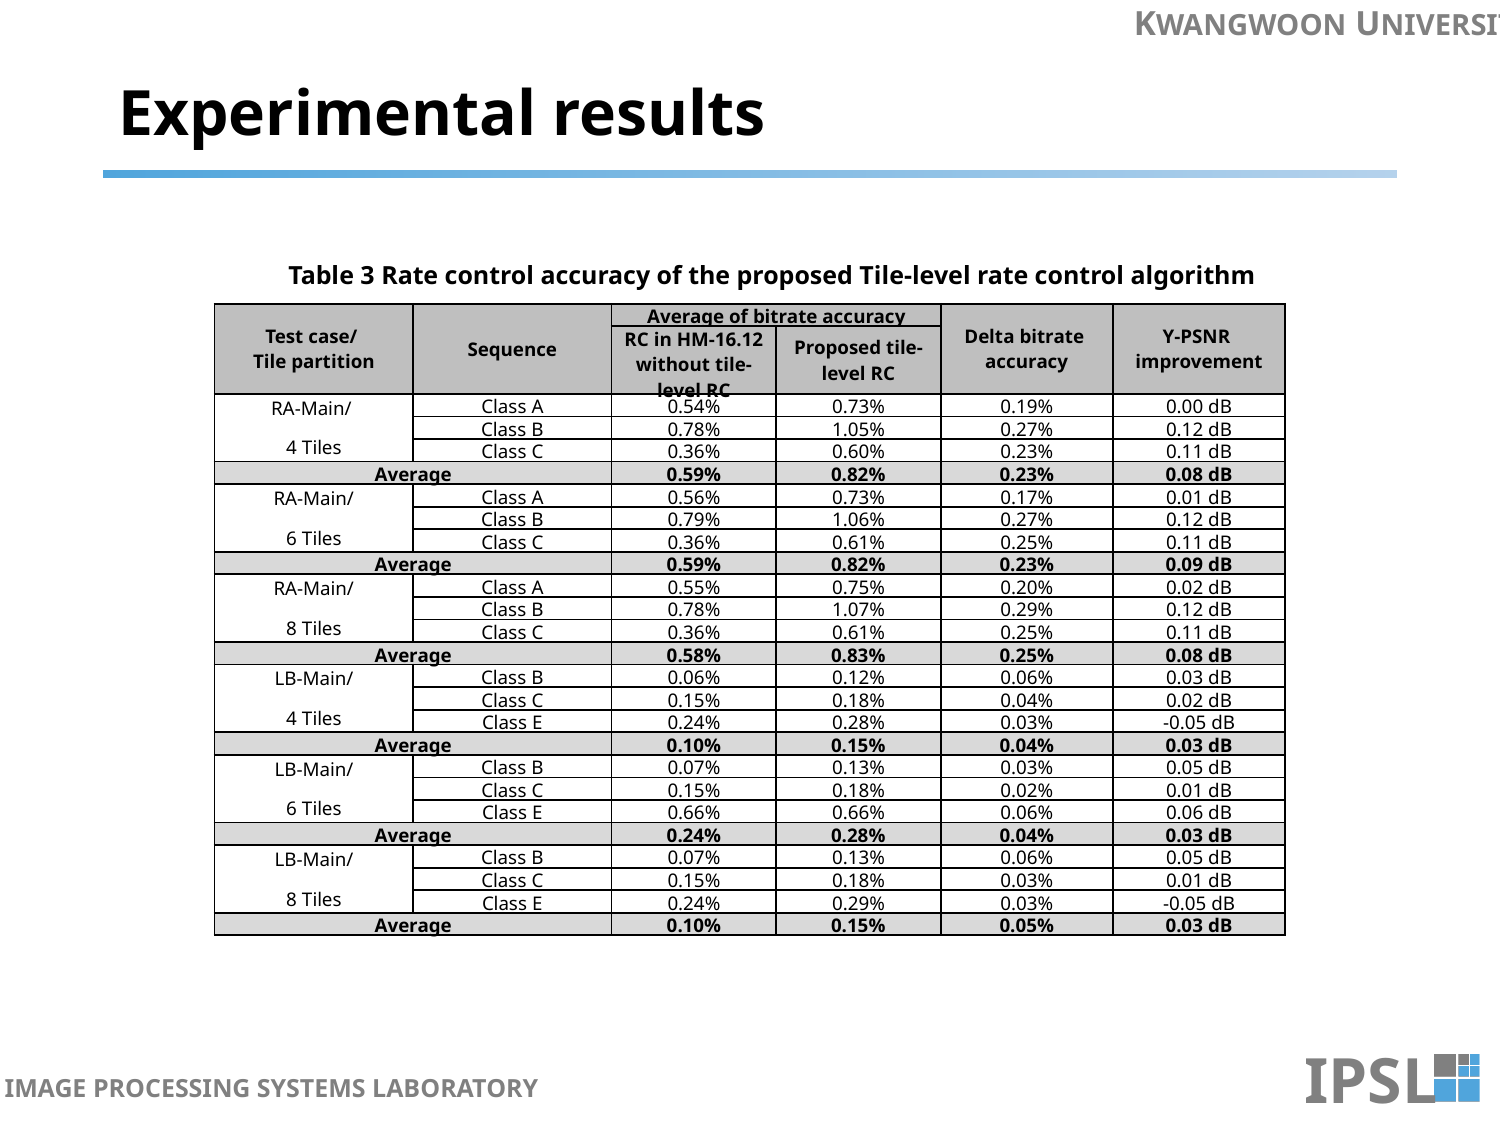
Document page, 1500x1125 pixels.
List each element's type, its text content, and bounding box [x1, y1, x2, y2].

table_cell 0.02 dB [1114, 688, 1284, 709]
table_cell 0.04% [942, 823, 1112, 844]
table_cell 0.36% [612, 530, 775, 551]
table_cell Class B [414, 846, 611, 867]
table_cell 0.08 dB [1114, 643, 1284, 664]
table_cell 0.03% [942, 869, 1112, 889]
table_cell Class B [414, 417, 611, 438]
table_header Delta bitrate accuracy [942, 305, 1112, 393]
table_cell 0.01 dB [1114, 485, 1284, 506]
table_cell Average [215, 733, 611, 754]
table_cell 0.05 dB [1114, 756, 1284, 777]
table_cell Average [215, 462, 611, 483]
table_cell -0.05 dB [1114, 711, 1284, 731]
table_cell 0.01 dB [1114, 869, 1284, 889]
table_cell 0.20% [942, 575, 1112, 596]
table_cell 0.15% [777, 914, 940, 934]
table_cell 0.13% [777, 756, 940, 777]
table_cell 0.24% [612, 891, 775, 912]
table_cell 0.07% [612, 756, 775, 777]
table_cell RA-Main/ 6 Tiles [215, 485, 412, 551]
table_cell Proposed tile-level RC [777, 327, 940, 393]
table_cell Class E [414, 711, 611, 731]
table_cell 0.82% [777, 553, 940, 573]
table_cell LB-Main/ 6 Tiles [215, 756, 412, 822]
table_cell Class E [414, 891, 611, 912]
table_cell 0.02% [942, 778, 1112, 799]
table_cell 0.06% [942, 801, 1112, 822]
table_cell Class C [414, 778, 611, 799]
picture [1430, 1050, 1480, 1108]
table_cell 0.05% [942, 914, 1112, 934]
table_cell 0.05 dB [1114, 846, 1284, 867]
text_box Table 3 Rate control accuracy of the proposed Tile-level rate control algorithm [175, 251, 1370, 297]
table_cell 0.18% [777, 778, 940, 799]
table_cell 0.06% [612, 665, 775, 686]
table_cell 0.19% [942, 395, 1112, 416]
table_cell Class A [414, 575, 611, 596]
table_cell 1.06% [777, 508, 940, 528]
table_cell 0.15% [612, 778, 775, 799]
table_cell 0.15% [612, 869, 775, 889]
table_cell Average [215, 553, 611, 573]
table_cell 0.17% [942, 485, 1112, 506]
table_cell 0.73% [777, 395, 940, 416]
table_cell 0.15% [777, 733, 940, 754]
table_cell 0.61% [777, 620, 940, 641]
table_cell 0.04% [942, 688, 1112, 709]
table_cell 0.03% [942, 891, 1112, 912]
table_cell 0.03 dB [1114, 914, 1284, 934]
table_cell LB-Main/ 8 Tiles [215, 846, 412, 912]
table_cell Average [215, 914, 611, 934]
table_cell 0.12 dB [1114, 508, 1284, 528]
table_cell 0.24% [612, 711, 775, 731]
table_cell 0.12% [777, 665, 940, 686]
table_cell Average [215, 643, 611, 664]
table_cell Class C [414, 869, 611, 889]
table_cell LB-Main/ 4 Tiles [215, 665, 412, 731]
table_cell 0.56% [612, 485, 775, 506]
table_cell 0.03% [942, 756, 1112, 777]
table_cell Class E [414, 801, 611, 822]
table_cell 0.60% [777, 440, 940, 461]
table_cell Class B [414, 756, 611, 777]
table_header Sequence [414, 305, 611, 393]
table_cell 0.04% [942, 733, 1112, 754]
table_cell Class A [414, 395, 611, 416]
table_cell 0.11 dB [1114, 620, 1284, 641]
table_cell 0.11 dB [1114, 530, 1284, 551]
table_cell 0.23% [942, 462, 1112, 483]
table_cell -0.05 dB [1114, 891, 1284, 912]
table_cell 0.18% [777, 688, 940, 709]
table_cell 0.27% [942, 417, 1112, 438]
table_cell Class C [414, 688, 611, 709]
table_cell 0.03 dB [1114, 733, 1284, 754]
title Experimental results [103, 59, 1397, 171]
table_cell 0.10% [612, 733, 775, 754]
table_cell 0.59% [612, 462, 775, 483]
table_cell 0.73% [777, 485, 940, 506]
table_cell 0.29% [777, 891, 940, 912]
table_cell 0.36% [612, 620, 775, 641]
table_cell 0.12 dB [1114, 417, 1284, 438]
table_header Average of bitrate accuracy [612, 305, 940, 325]
table_cell 0.03% [942, 711, 1112, 731]
table_header Y-PSNR improvement [1114, 305, 1284, 393]
table_cell 0.06 dB [1114, 801, 1284, 822]
table_header Test case/ Tile partition [215, 305, 412, 393]
table_cell 0.18% [777, 869, 940, 889]
table_cell 0.11 dB [1114, 440, 1284, 461]
table_cell 0.12 dB [1114, 598, 1284, 619]
table_cell Class C [414, 530, 611, 551]
table_cell Class A [414, 485, 611, 506]
table_cell 0.25% [942, 530, 1112, 551]
table_cell RC in HM-16.12 without tile-level RC [612, 327, 775, 393]
table_cell 0.25% [942, 620, 1112, 641]
table_cell 0.78% [612, 417, 775, 438]
table_cell 0.36% [612, 440, 775, 461]
table_cell 0.09 dB [1114, 553, 1284, 573]
table_cell 0.55% [612, 575, 775, 596]
table_cell 0.61% [777, 530, 940, 551]
table_cell 0.27% [942, 508, 1112, 528]
table_cell 0.02 dB [1114, 575, 1284, 596]
table_cell 0.06% [942, 846, 1112, 867]
table_cell 0.66% [612, 801, 775, 822]
table_cell Class B [414, 508, 611, 528]
table_cell Class C [414, 620, 611, 641]
table_cell 0.29% [942, 598, 1112, 619]
table_cell Average [215, 823, 611, 844]
table_cell 0.58% [612, 643, 775, 664]
table_cell 0.13% [777, 846, 940, 867]
table_cell Class B [414, 665, 611, 686]
table_cell 0.75% [777, 575, 940, 596]
table_cell 0.66% [777, 801, 940, 822]
table_cell 0.03 dB [1114, 665, 1284, 686]
table_cell 0.24% [612, 823, 775, 844]
table_cell 0.25% [942, 643, 1112, 664]
table_cell 0.78% [612, 598, 775, 619]
table_cell 0.10% [612, 914, 775, 934]
table_cell 0.23% [942, 553, 1112, 573]
table_cell 0.00 dB [1114, 395, 1284, 416]
table_cell 0.07% [612, 846, 775, 867]
table_cell 1.07% [777, 598, 940, 619]
table_cell 0.83% [777, 643, 940, 664]
table_cell Class B [414, 598, 611, 619]
table_cell Class C [414, 440, 611, 461]
table_cell 0.08 dB [1114, 462, 1284, 483]
table_cell 0.59% [612, 553, 775, 573]
table_cell 0.06% [942, 665, 1112, 686]
table_cell 0.28% [777, 711, 940, 731]
table_cell 1.05% [777, 417, 940, 438]
table_cell 0.15% [612, 688, 775, 709]
table_cell 0.23% [942, 440, 1112, 461]
table_cell RA-Main/ 4 Tiles [215, 395, 412, 461]
table_cell 0.01 dB [1114, 778, 1284, 799]
table_cell 0.28% [777, 823, 940, 844]
table_cell 0.79% [612, 508, 775, 528]
table_cell 0.03 dB [1114, 823, 1284, 844]
table_cell 0.54% [612, 395, 775, 416]
table_cell 0.82% [777, 462, 940, 483]
table_cell RA-Main/ 8 Tiles [215, 575, 412, 641]
